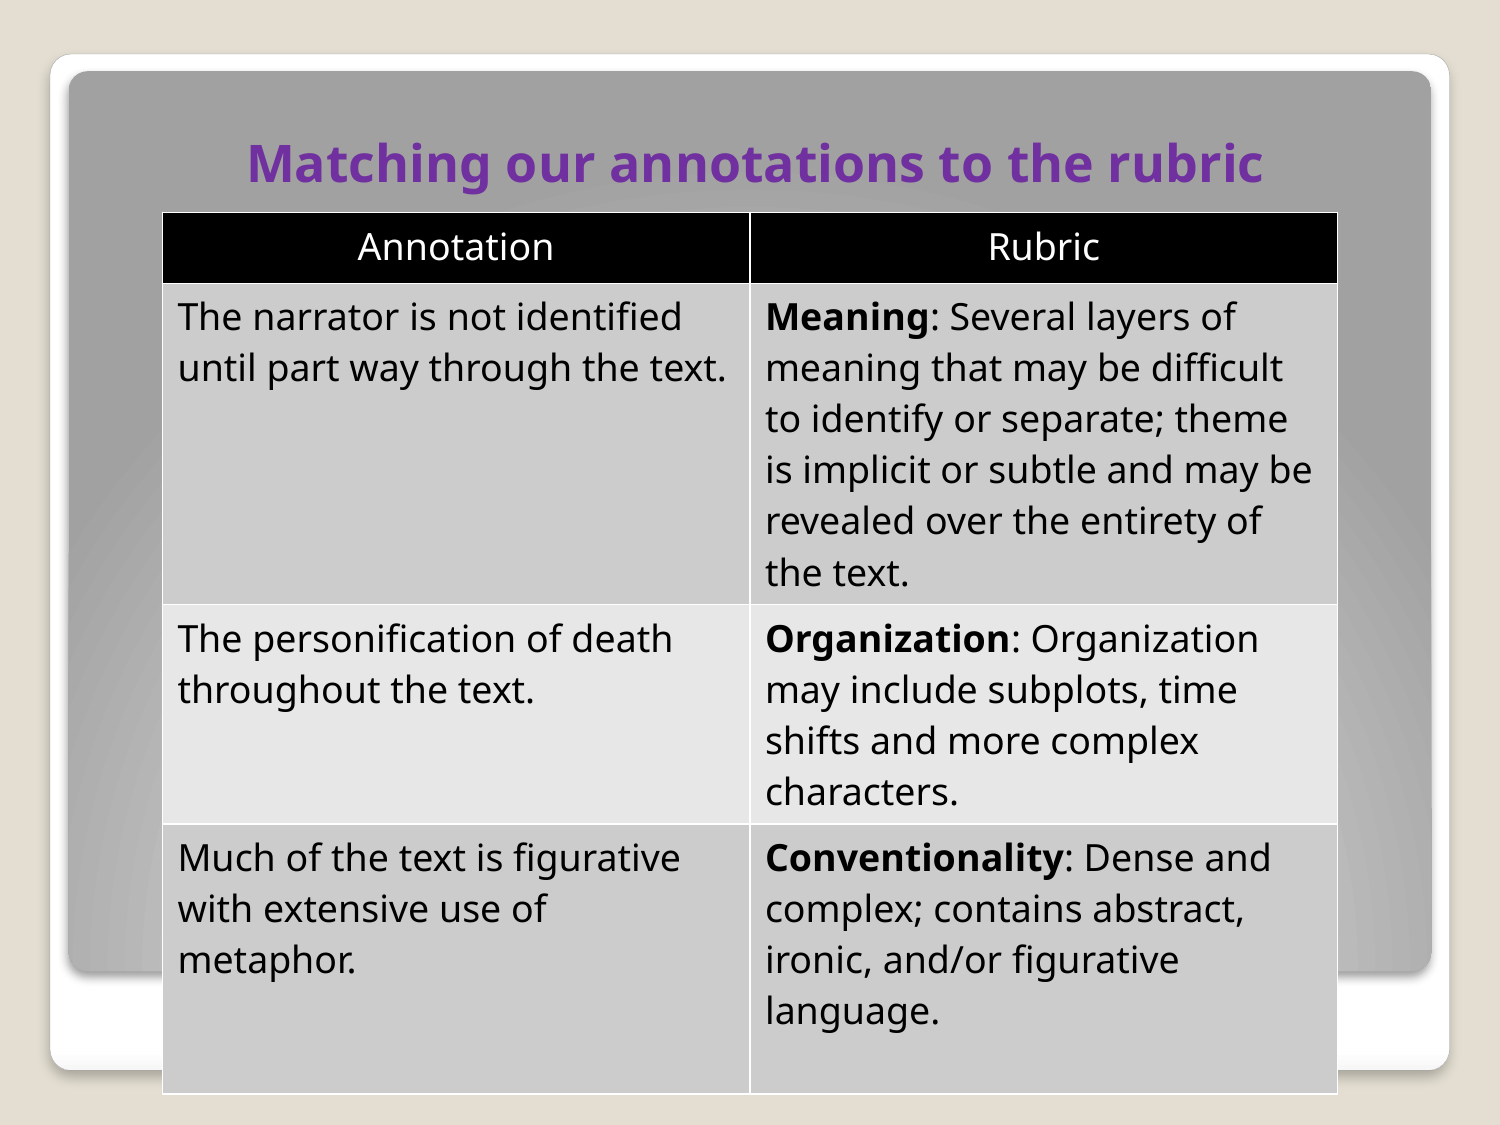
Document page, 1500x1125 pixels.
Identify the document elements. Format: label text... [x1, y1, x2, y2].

table_cell The personification of death throughout the text. [163, 605, 749, 823]
table_cell Organization: Organization may include subplots, time shifts and more complex characters. [751, 605, 1337, 823]
table_cell Conventionality: Dense and complex; contains abstract, ironic, and/or figurative language. [751, 825, 1337, 1093]
table_cell Meaning: Several layers of meaning that may be difficult to identify or separate; theme is implicit or subtle and may be revealed over the entirety of the text. [751, 284, 1337, 604]
title Matching our annotations to the rubric [125, 87, 1388, 200]
table_cell The narrator is not identified until part way through the text. [163, 284, 749, 604]
table_header Rubric [751, 213, 1337, 283]
table_cell Much of the text is figurative with extensive use of metaphor. [163, 825, 749, 1093]
table_header Annotation [163, 213, 749, 283]
